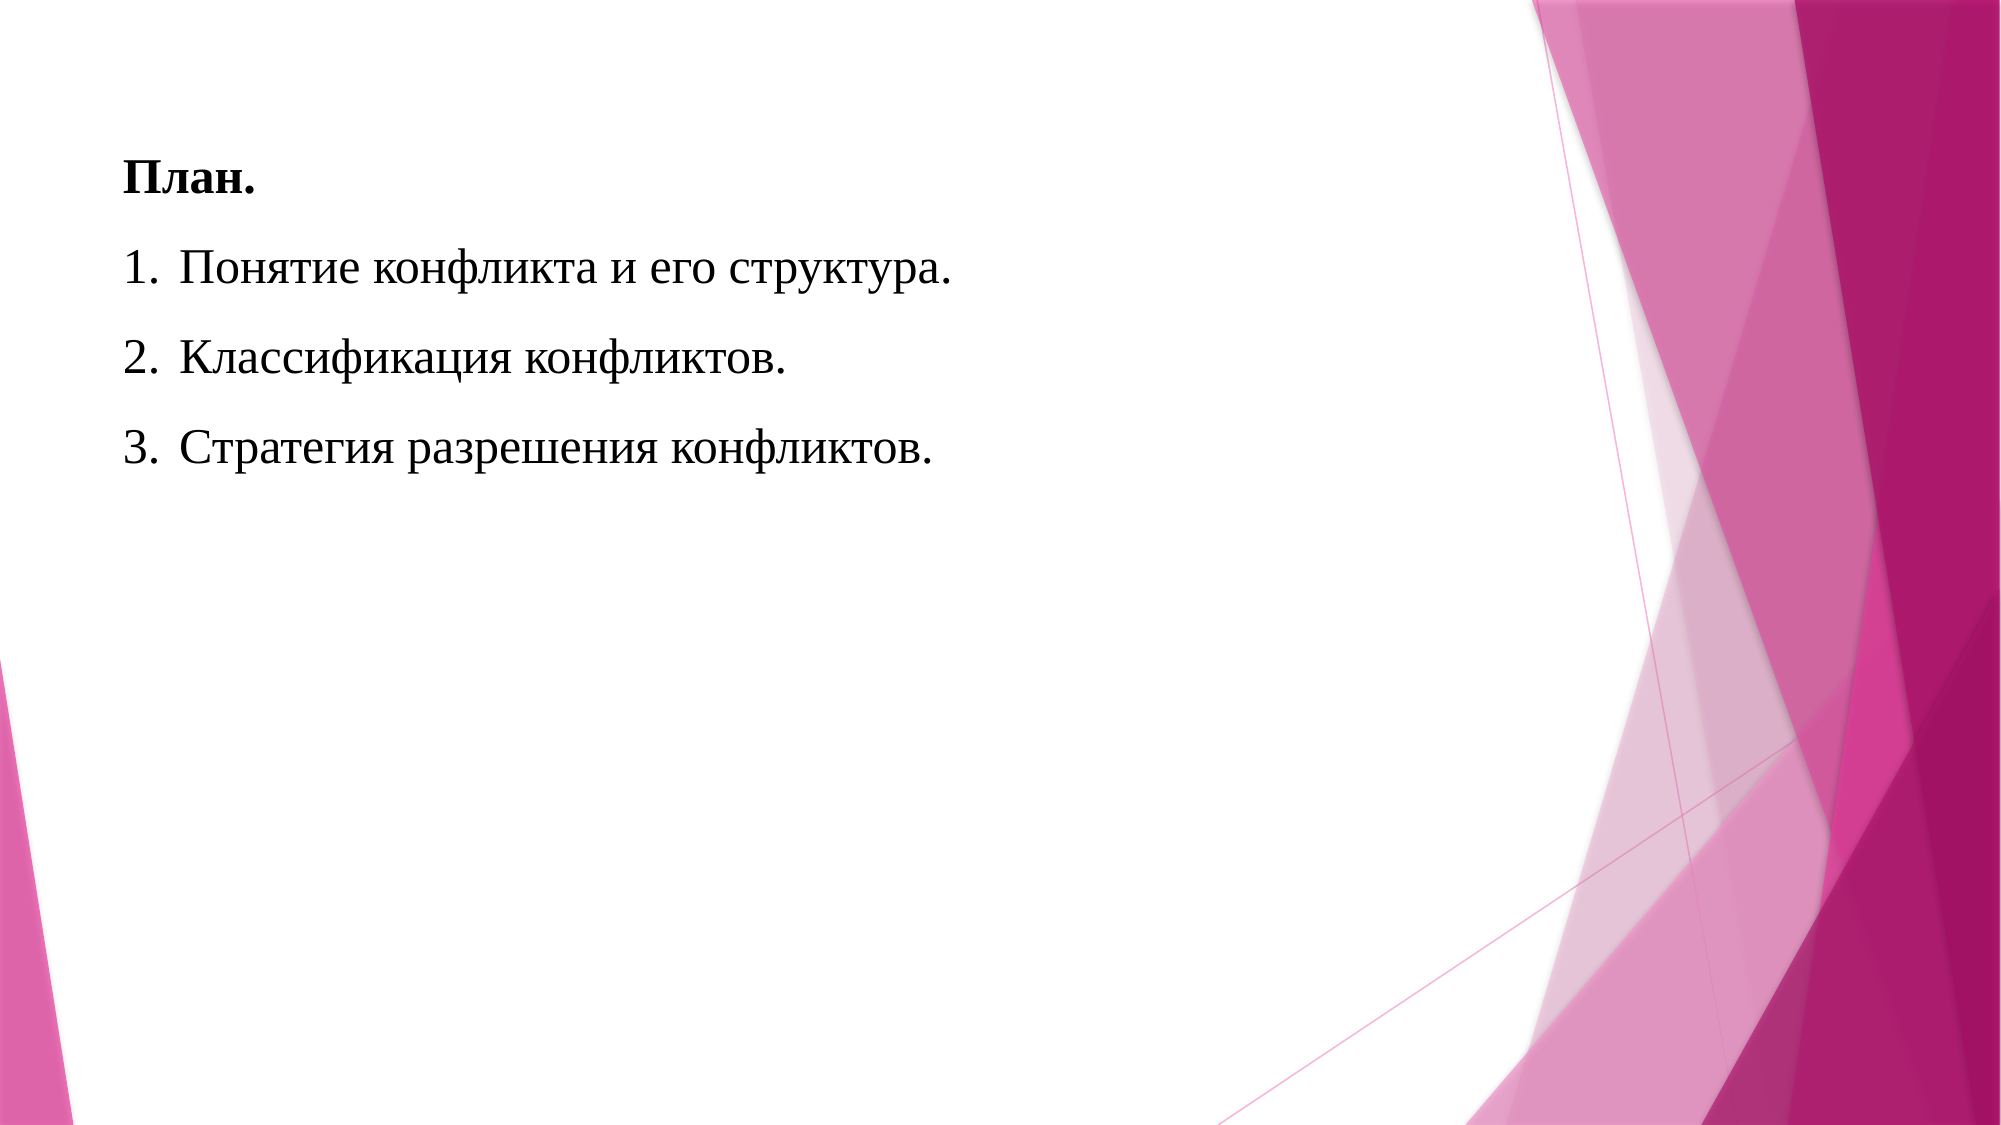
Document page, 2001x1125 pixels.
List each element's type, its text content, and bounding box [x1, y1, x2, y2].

text_box План. Понятие конфликта и его структура. Классификация конфликтов. Стратегия разрешения конфликтов. [108, 105, 1744, 481]
